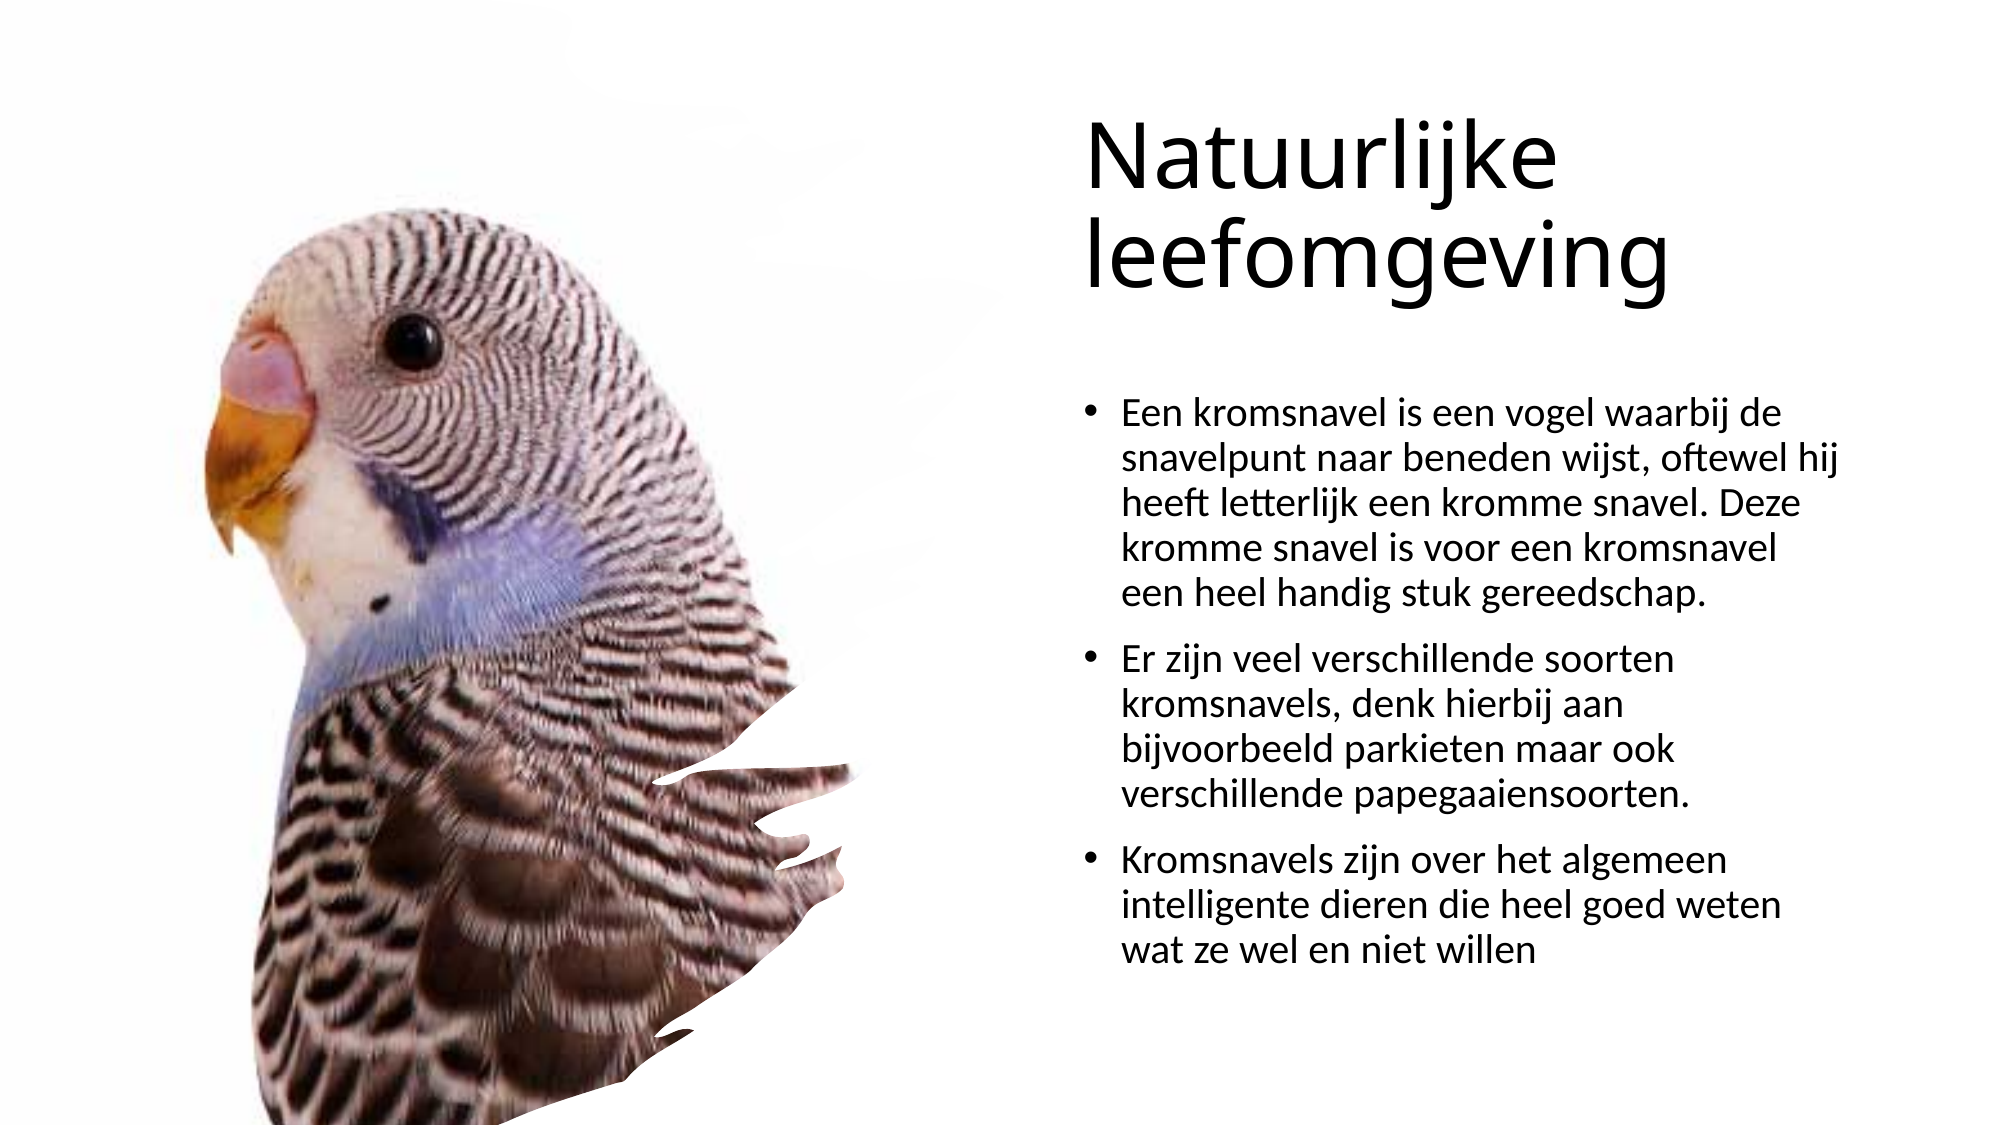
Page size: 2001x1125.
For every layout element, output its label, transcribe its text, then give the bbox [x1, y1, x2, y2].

list Een kromsnavel is een vogel waarbij de snavelpunt naar beneden wijst, oftewel hij heeft letterlijk een kromme snavel. Deze kromme snavel is voor een kromsnavel een heel handig stuk gereedschap. Er zijn veel verschillende soorten kromsnavels, denk hierbij aan bijvoorbeeld parkieten maar ook verschillende papegaaiensoorten. Kromsnavels zijn over het algemeen intelligente dieren die heel goed weten wat ze wel en niet willen [1068, 382, 1863, 1042]
text_box [1004, 0, 2000, 1125]
picture [0, 0, 1004, 1125]
title Natuurlijke leefomgeving [1068, 59, 1863, 357]
